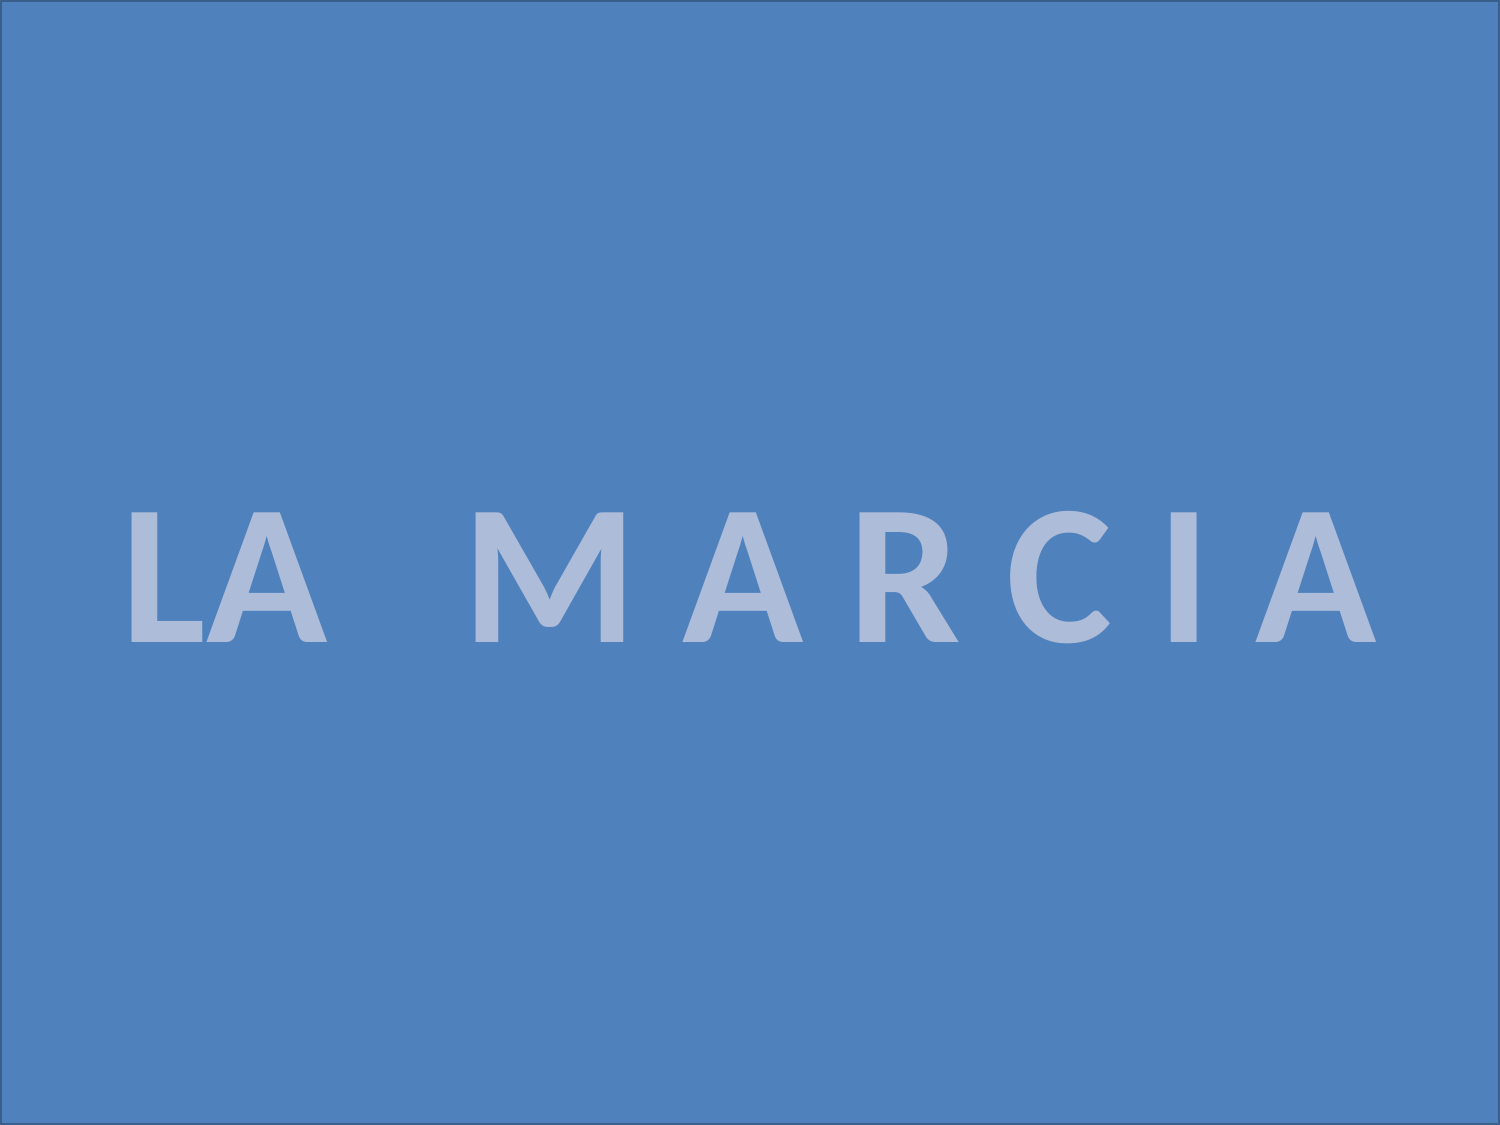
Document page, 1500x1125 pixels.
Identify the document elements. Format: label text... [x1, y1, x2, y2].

text_box LA M A R C I A [0, 0, 1500, 1125]
